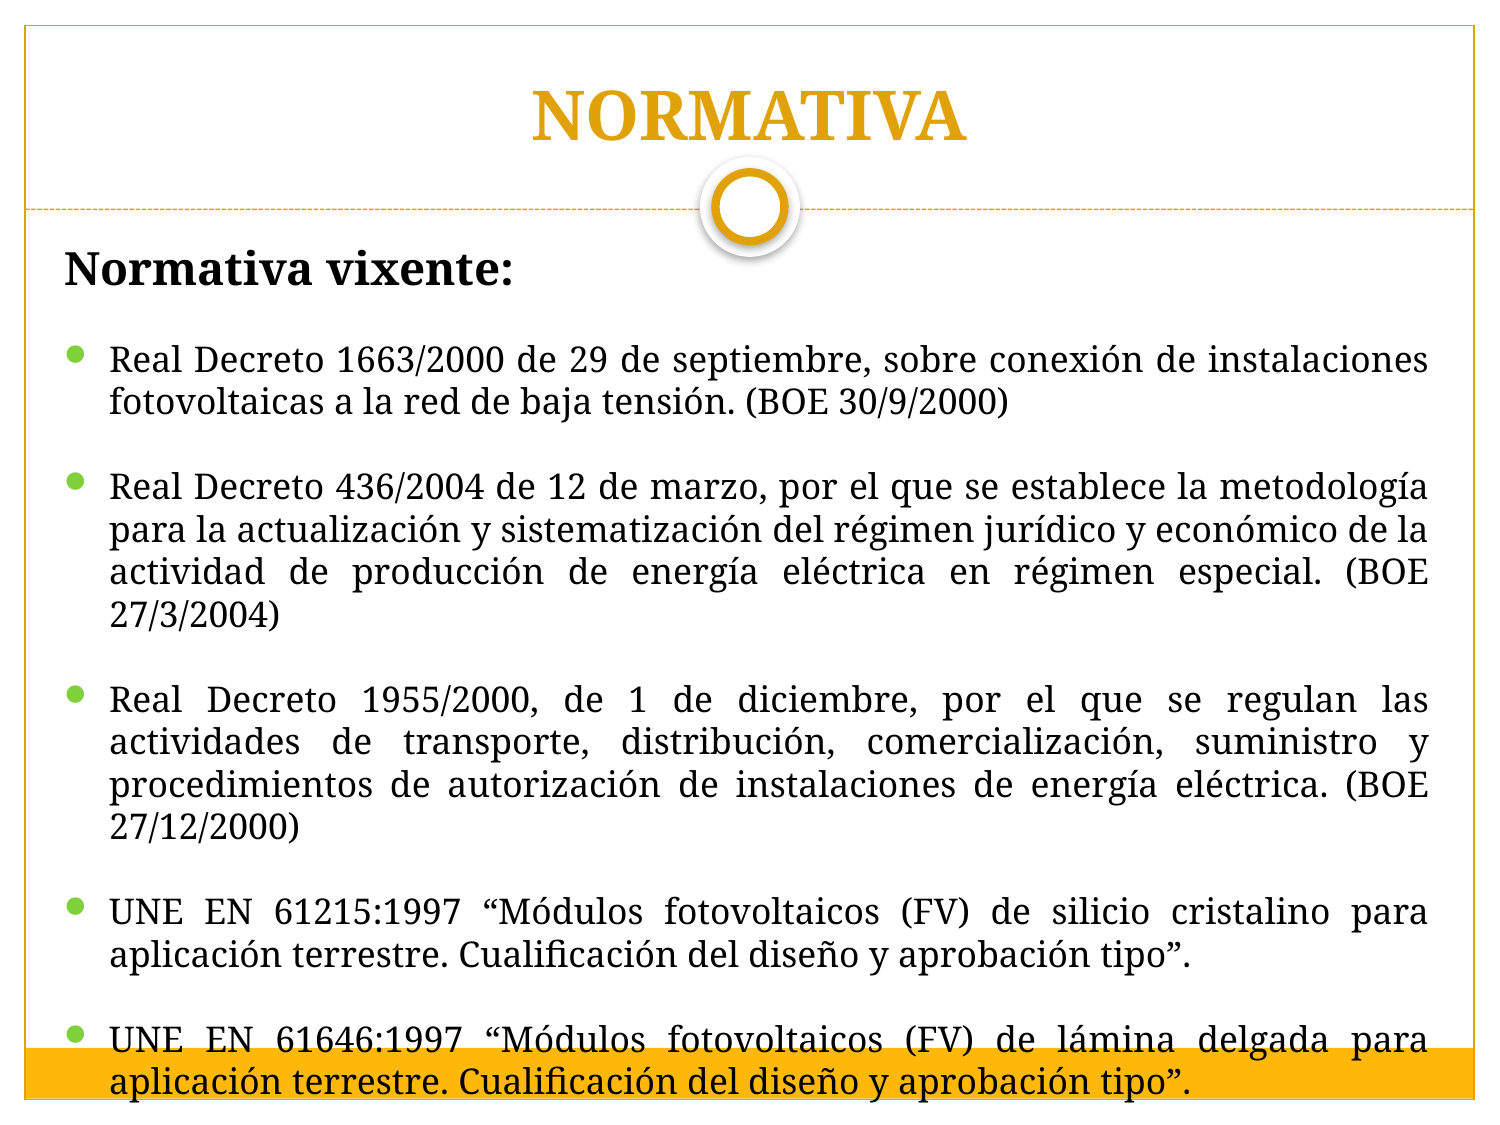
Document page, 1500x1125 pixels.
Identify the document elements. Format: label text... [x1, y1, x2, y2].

title NORMATIVA [49, 37, 1450, 162]
list Normativa vixente: Real Decreto 1663/2000 de 29 de septiembre, sobre conexión de instalaciones fotovoltaicas a la red de baja tensión. (BOE 30/9/2000) Real Decreto 436/2004 de 12 de marzo, por el que se establece la metodología para la actualización y sistematización del régimen jurídico y económico de la actividad de producción de energía eléctrica en régimen especial. (BOE 27/3/2004) Real Decreto 1955/2000, de 1 de diciembre, por el que se regulan las actividades de transporte, distribución, comercialización, suministro y procedimientos de autorización de instalaciones de energía eléctrica. (BOE 27/12/2000) UNE EN 61215:1997 “Módulos fotovoltaicos (FV) de silicio cristalino para aplicación terrestre. Cualificación del diseño y aprobación tipo”. UNE EN 61646:1997 “Módulos fotovoltaicos (FV) de lámina delgada para aplicación terrestre. Cualificación del diseño y aprobación tipo”. [49, 231, 1445, 1125]
